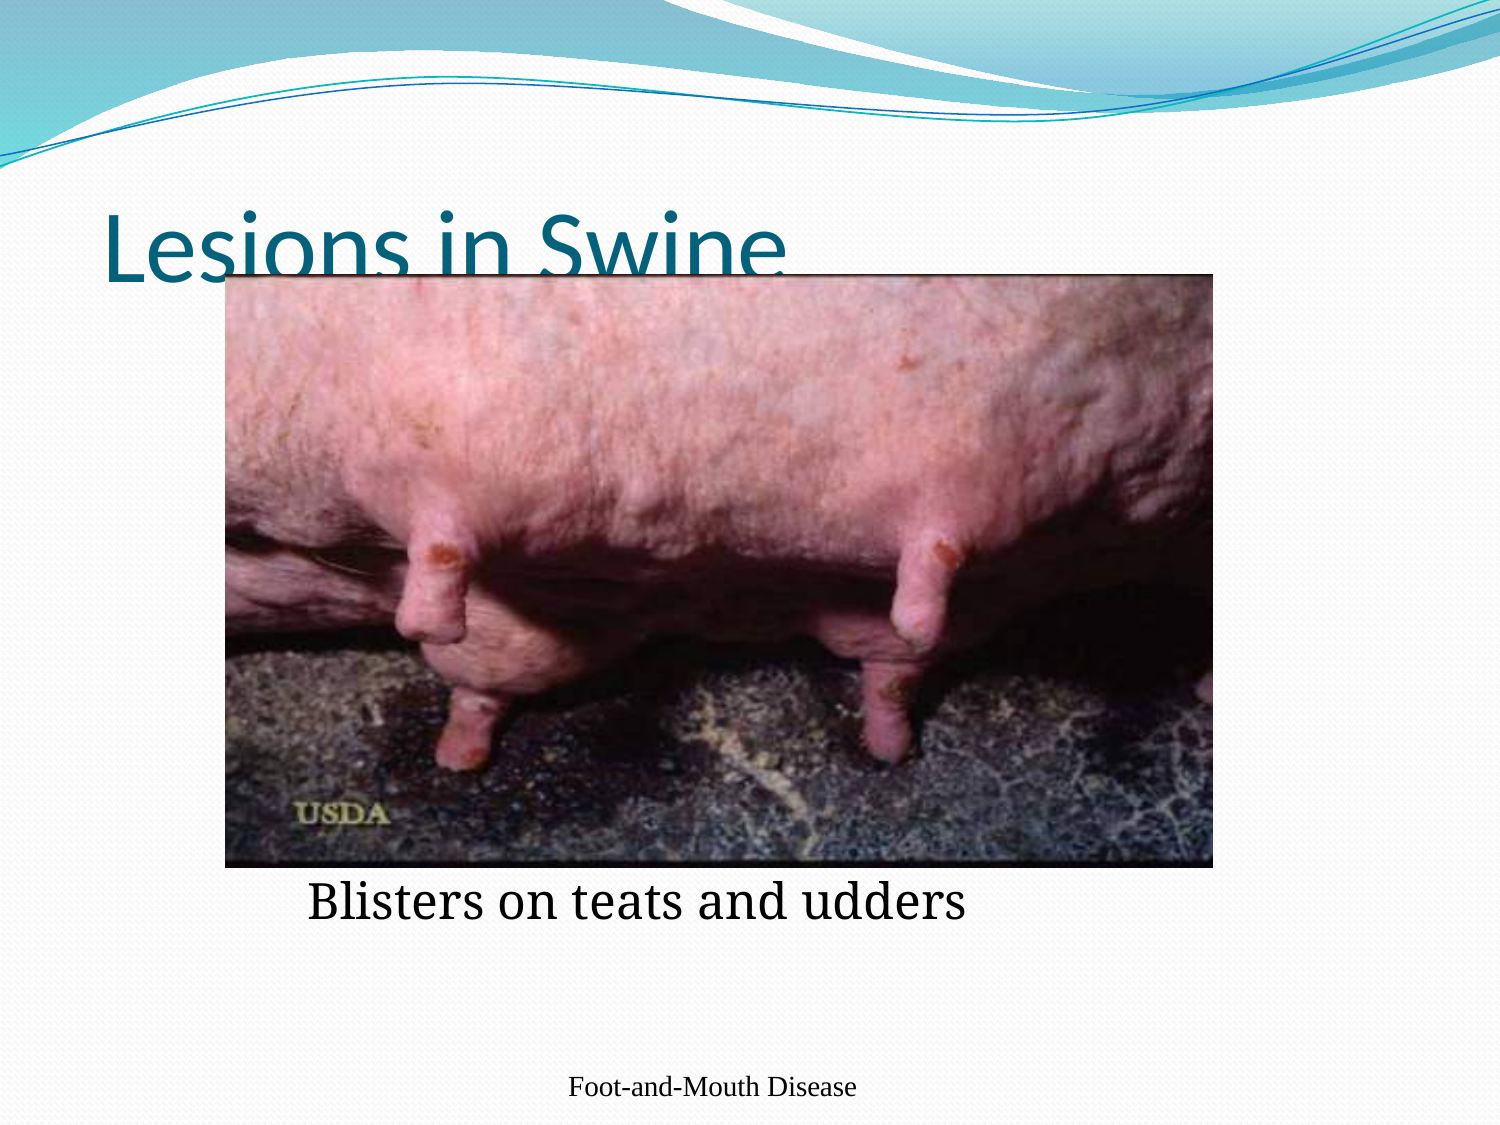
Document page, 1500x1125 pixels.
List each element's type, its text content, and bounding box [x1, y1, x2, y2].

picture [224, 274, 1213, 868]
title Lesions in Swine [75, 115, 1425, 303]
footer Foot-and-Mouth Disease [437, 1042, 988, 1103]
text_box Blisters on teats and udders [292, 879, 983, 938]
